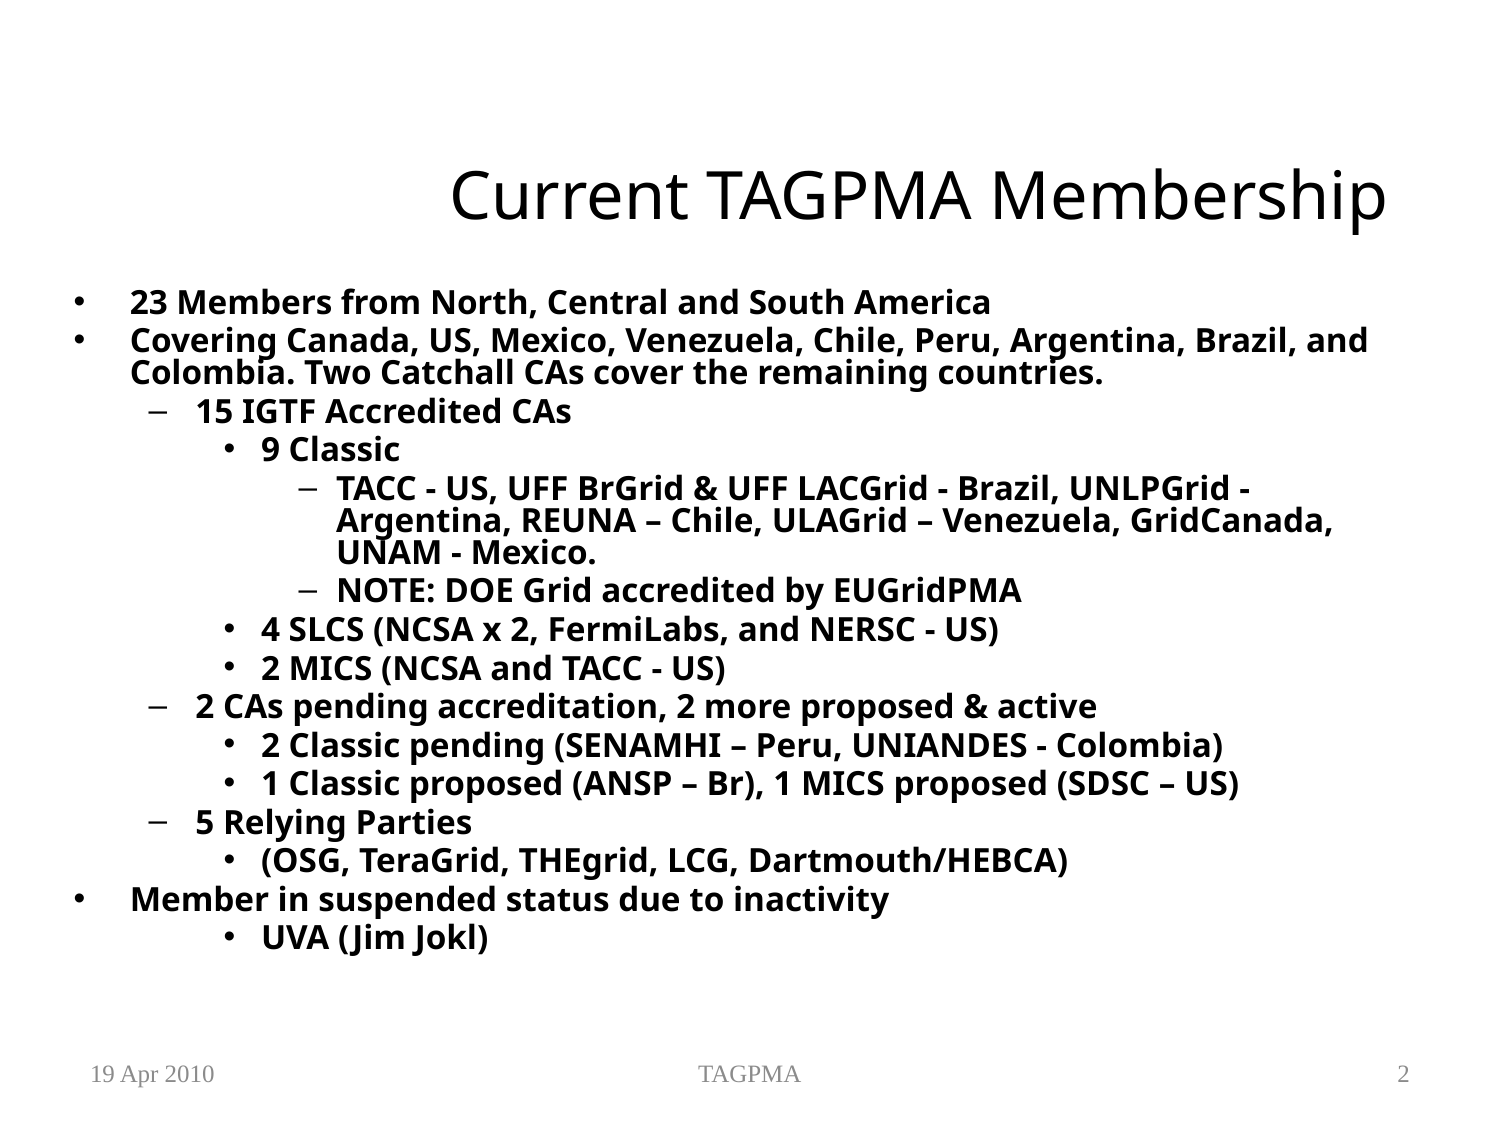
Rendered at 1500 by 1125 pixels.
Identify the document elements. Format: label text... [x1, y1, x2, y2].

footer TAGPMA [512, 1042, 988, 1103]
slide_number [75, 1042, 425, 1103]
slide_number 2 [1074, 1042, 1425, 1103]
title Current TAGPMA Membership [375, 140, 1464, 245]
list 23 Members from North, Central and South America Covering Canada, US, Mexico, Venezuela, Chile, Peru, Argentina, Brazil, and Colombia. Two Catchall CAs cover the remaining countries. 15 IGTF Accredited CAs 9 Classic TACC - US, UFF BrGrid & UFF LACGrid - Brazil, UNLPGrid - Argentina, REUNA – Chile, ULAGrid – Venezuela, GridCanada, UNAM - Mexico. NOTE: DOE Grid accredited by EUGridPMA 4 SLCS (NCSA x 2, FermiLabs, and NERSC - US) 2 MICS (NCSA and TACC - US) 2 CAs pending accreditation, 2 more proposed & active 2 Classic pending (SENAMHI – Peru, UNIANDES - Colombia) 1 Classic proposed (ANSP – Br), 1 MICS proposed (SDSC – US) 5 Relying Parties (OSG, TeraGrid, THEgrid, LCG, Dartmouth/HEBCA) Member in suspended status due to inactivity UVA (Jim Jokl) [58, 281, 1409, 1061]
